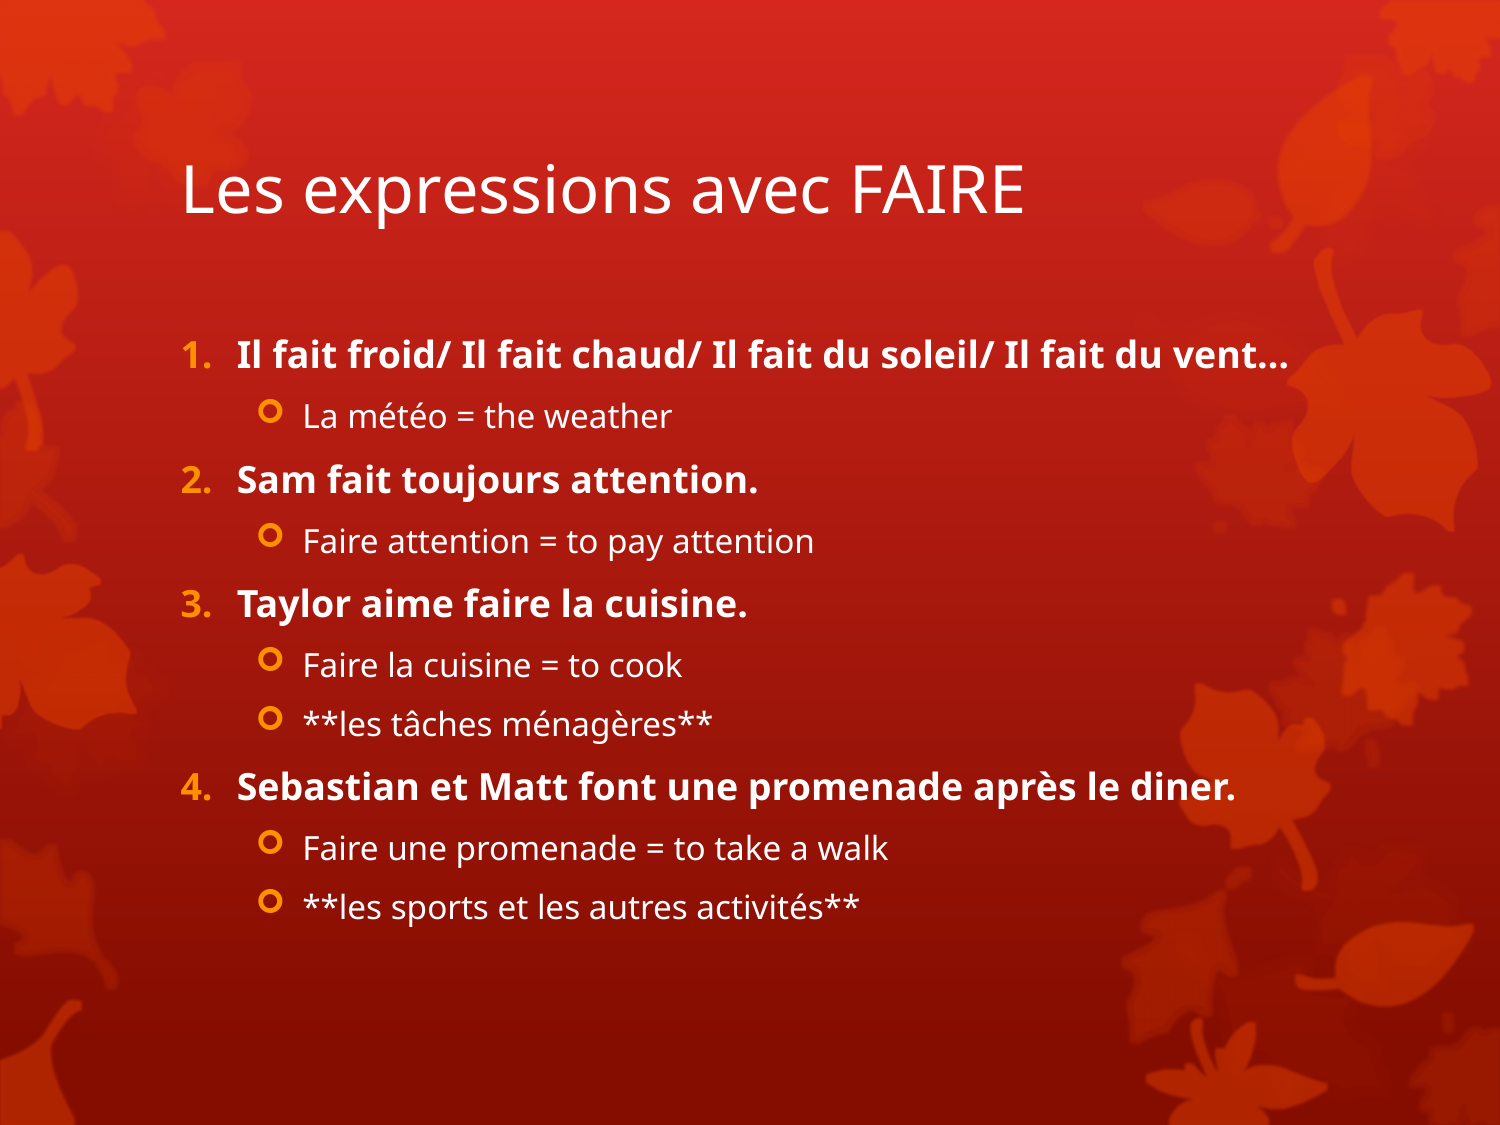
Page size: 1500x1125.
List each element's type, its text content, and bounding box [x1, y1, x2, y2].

list Il fait froid/ Il fait chaud/ Il fait du soleil/ Il fait du vent… La météo = the weather Sam fait toujours attention. Faire attention = to pay attention Taylor aime faire la cuisine. Faire la cuisine = to cook **les tâches ménagères** Sebastian et Matt font une promenade après le diner. Faire une promenade = to take a walk **les sports et les autres activités** [165, 296, 1335, 962]
title Les expressions avec FAIRE [165, 110, 1335, 263]
